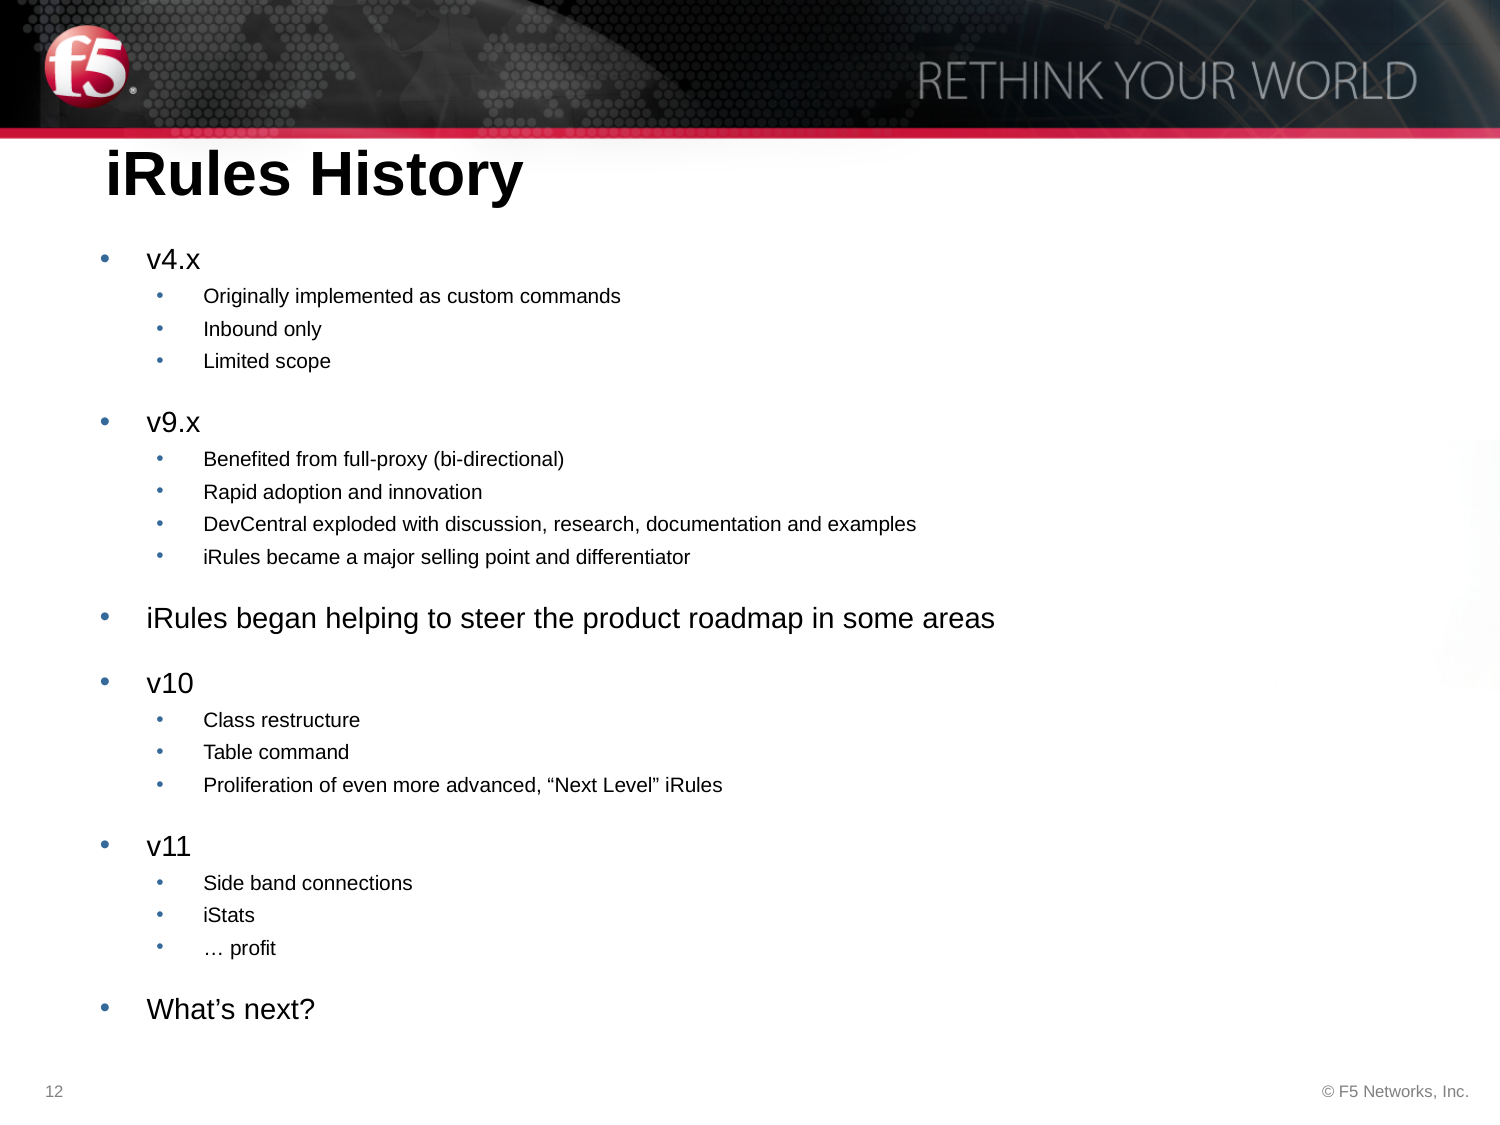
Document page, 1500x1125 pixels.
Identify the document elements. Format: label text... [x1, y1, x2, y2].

list v4.x Originally implemented as custom commands Inbound only Limited scope v9.x Benefited from full-proxy (bi-directional) Rapid adoption and innovation DevCentral exploded with discussion, research, documentation and examples iRules became a major selling point and differentiator iRules began helping to steer the product roadmap in some areas v10 Class restructure Table command Proliferation of even more advanced, “Next Level” iRules v11 Side band connections iStats … profit What’s next? [99, 247, 1390, 938]
picture [0, 0, 1500, 1125]
title iRules History [104, 137, 1396, 288]
